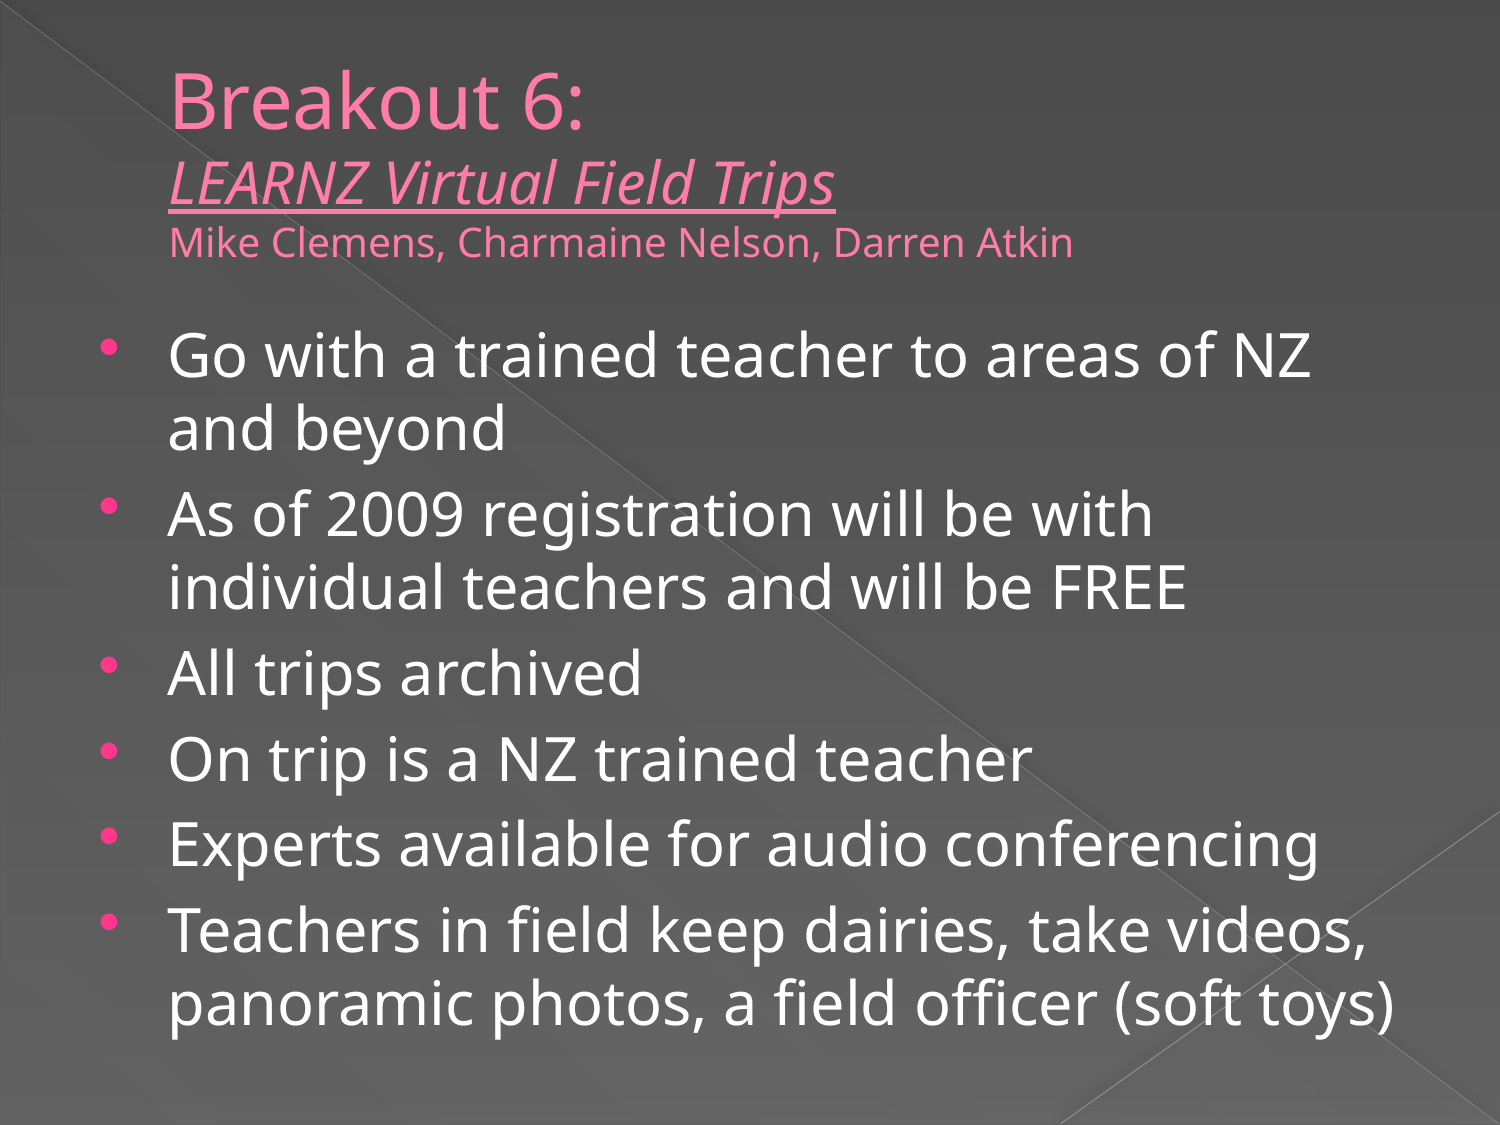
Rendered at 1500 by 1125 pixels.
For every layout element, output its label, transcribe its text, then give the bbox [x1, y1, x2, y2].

list Go with a trained teacher to areas of NZ and beyond As of 2009 registration will be with individual teachers and will be FREE All trips archived On trip is a NZ trained teacher Experts available for audio conferencing Teachers in field keep dairies, take videos, panoramic photos, a field officer (soft toys) [75, 308, 1425, 1059]
title Breakout 6: LEARNZ Virtual Field Trips Mike Clemens, Charmaine Nelson, Darren Atkin [75, 43, 1425, 274]
